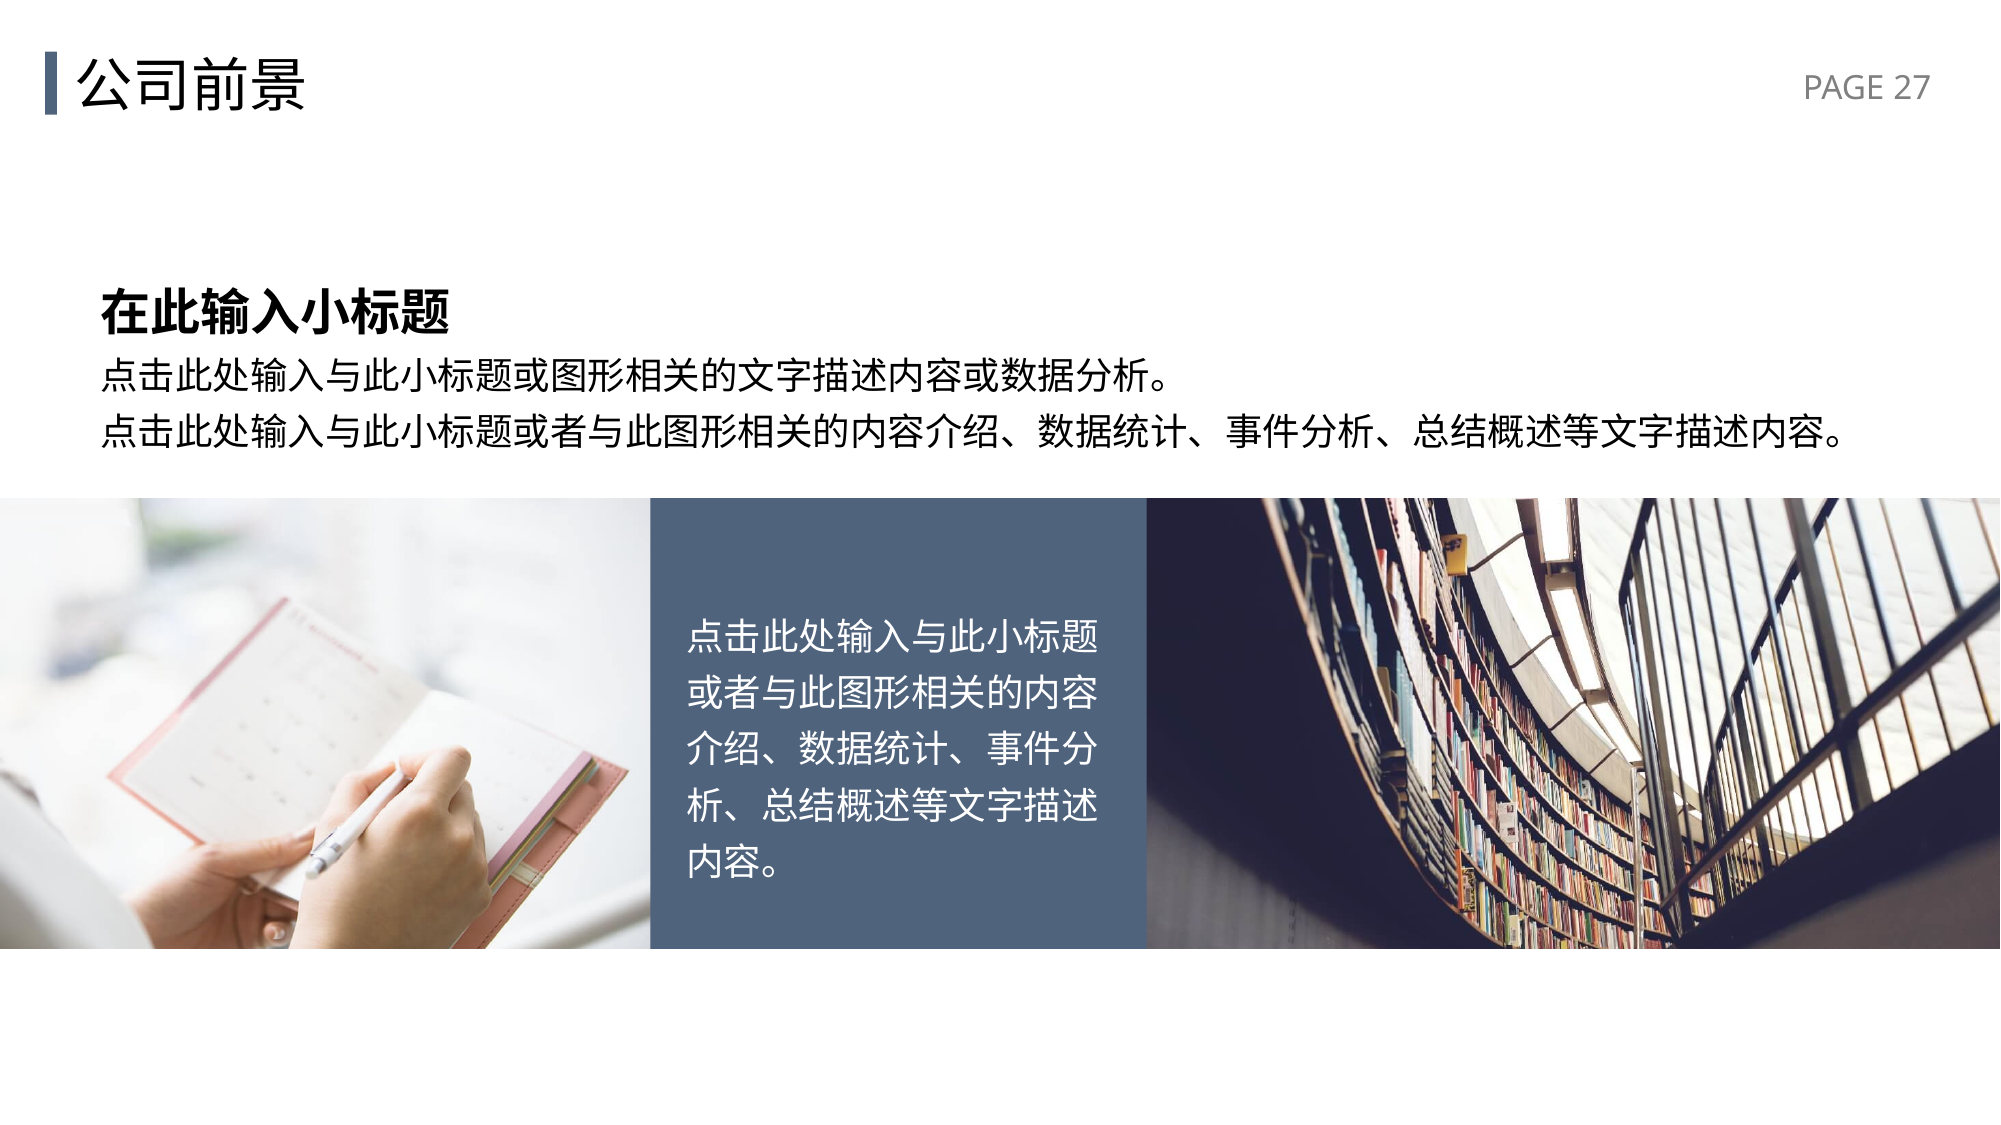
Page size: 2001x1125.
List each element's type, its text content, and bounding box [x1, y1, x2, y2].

text_box 在此输入小标题 点击此处输入与此小标题或图形相关的文字描述内容或数据分析。 点击此处输入与此小标题或者与此图形相关的内容介绍、数据统计、事件分析、总结概述等文字描述内容。 [85, 258, 1893, 461]
text_box [649, 497, 1148, 950]
title 公司前景 [59, 40, 522, 126]
picture [1146, 498, 2000, 949]
picture [0, 498, 651, 949]
text_box 点击此处输入与此小标题或者与此图形相关的内容介绍、数据统计、事件分析、总结概述等文字描述内容。 [671, 594, 1126, 891]
